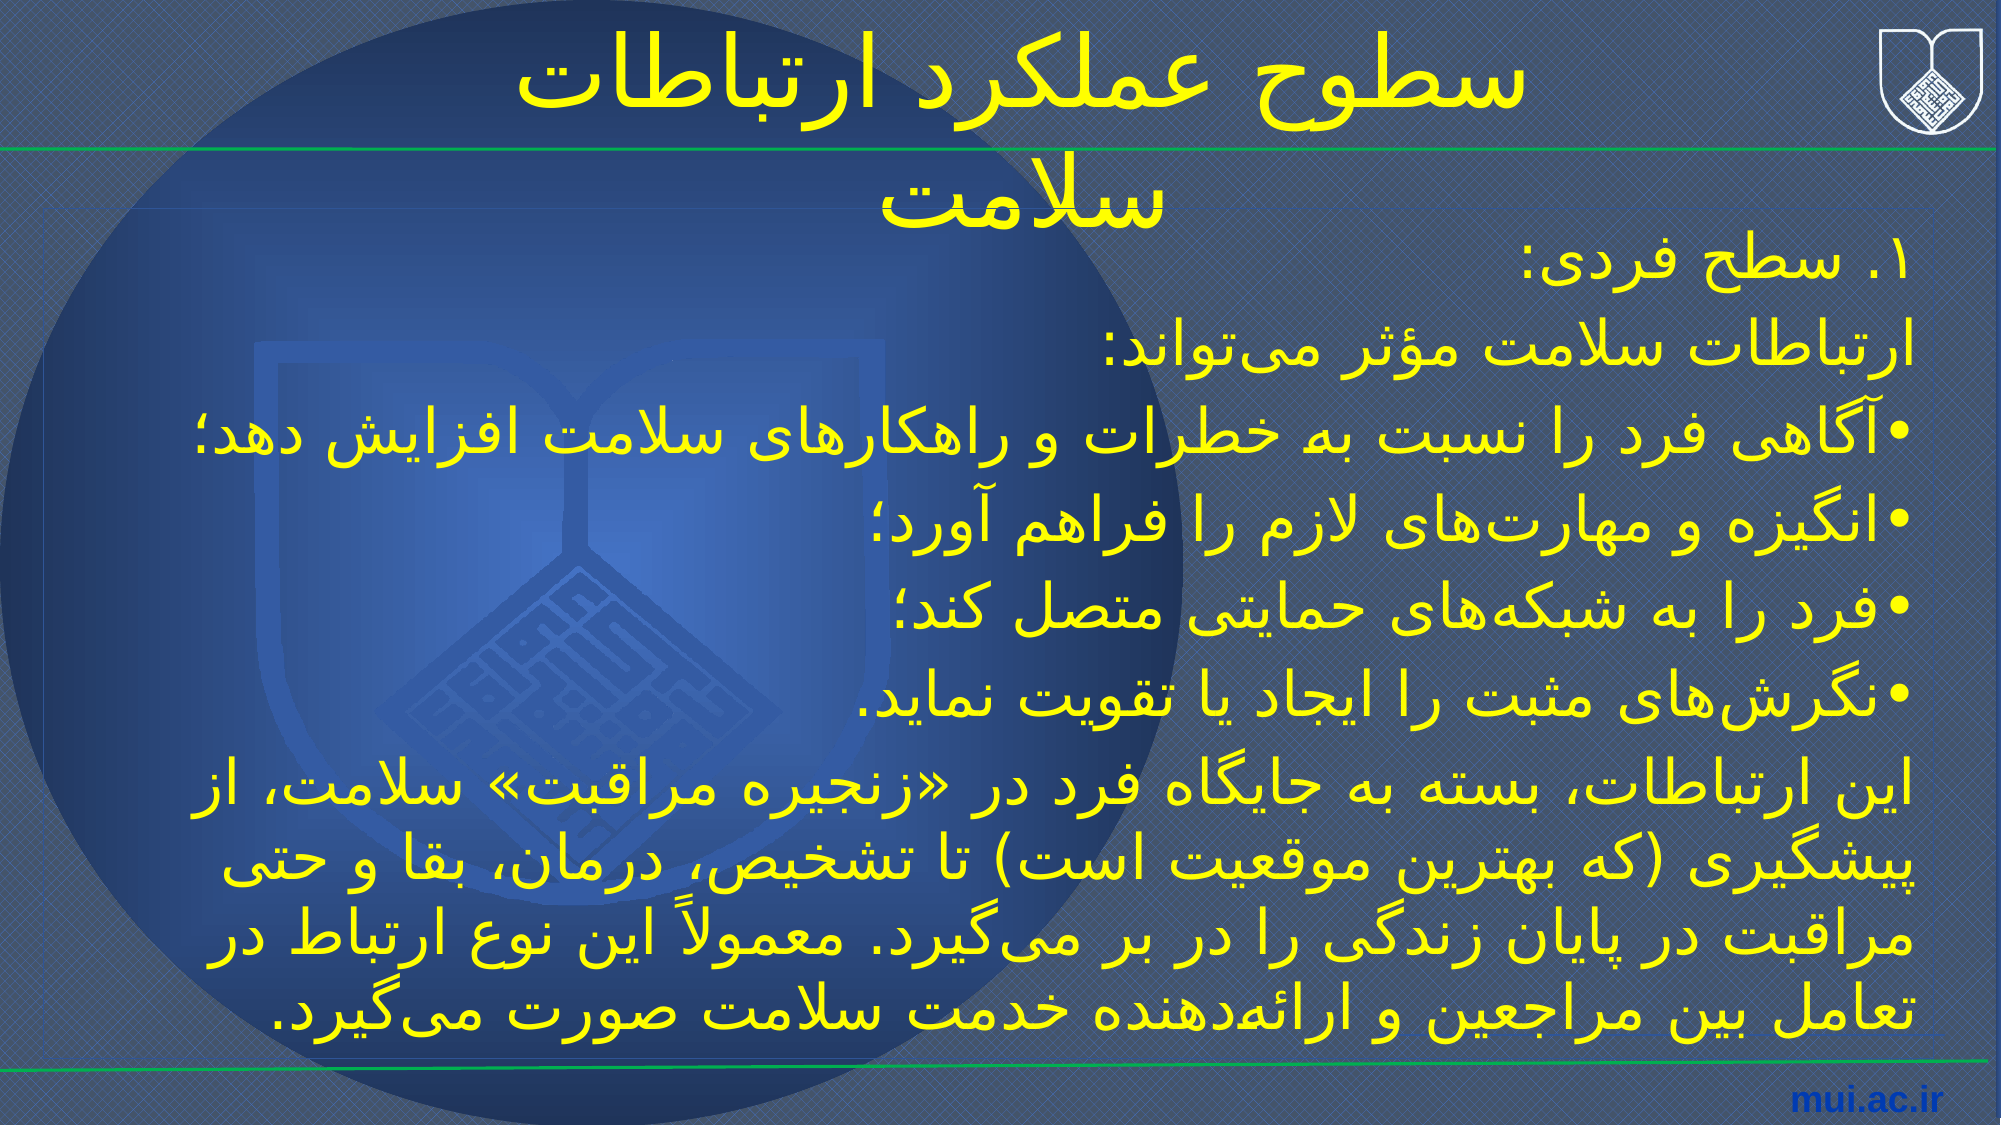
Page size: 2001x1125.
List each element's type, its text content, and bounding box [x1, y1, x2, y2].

text_box سطوح عملکرد ارتباطات سلامت [456, 0, 1591, 117]
picture [1874, 0, 1988, 138]
list ۱. سطح فردی: ارتباطات سلامت مؤثر می‌تواند: • آگاهی فرد را نسبت به خطرات و راهکارهای سلامت افزایش دهد؛ • انگیزه و مهارت‌های لازم را فراهم آورد؛ • فرد را به شبکه‌های حمایتی متصل کند؛ • نگرش‌های مثبت را ایجاد یا تقویت نماید. این ارتباطات، بسته به جایگاه فرد در «زنجیره مراقبت» سلامت، از پیشگیری (که بهترین موقعیت است) تا تشخیص، درمان، بقا و حتی مراقبت در پایان زندگی را در بر می‌گیرد. معمولاً این نوع ارتباط در تعامل بین مراجعین و ارائه‌دهنده خدمت سلامت صورت می‌گیرد. [43, 208, 1934, 1059]
